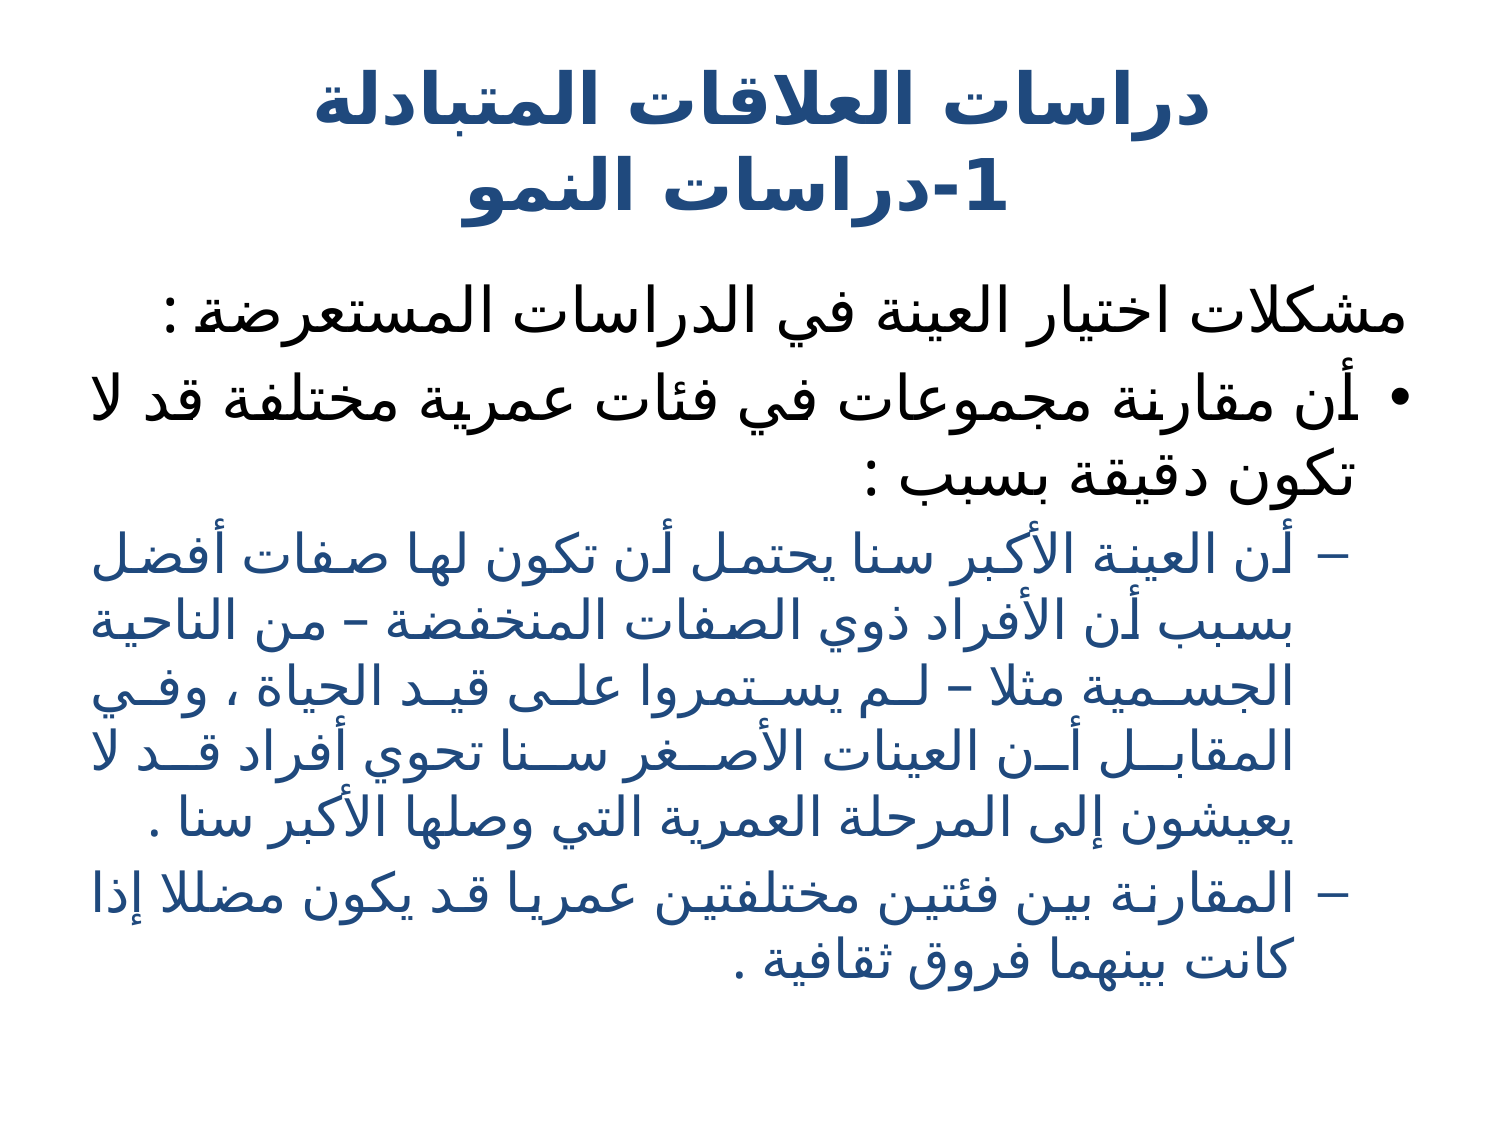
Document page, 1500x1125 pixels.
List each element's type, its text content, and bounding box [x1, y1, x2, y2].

title دراسات العلاقات المتبادلة 1-دراسات النمو [75, 45, 1425, 233]
list مشكلات اختيار العينة في الدراسات المستعرضة : أن مقارنة مجموعات في فئات عمرية مختلفة قد لا تكون دقيقة بسبب : أن العينة الأكبر سنا يحتمل أن تكون لها صفات أفضل بسبب أن الأفراد ذوي الصفات المنخفضة – من الناحية الجسمية مثلا – لم يستمروا على قيد الحياة ، وفي المقابل أن العينات الأصغر سنا تحوي أفراد قد لا يعيشون إلى المرحلة العمرية التي وصلها الأكبر سنا . المقارنة بين فئتين مختلفتين عمريا قد يكون مضللا إذا كانت بينهما فروق ثقافية . [75, 262, 1425, 1005]
